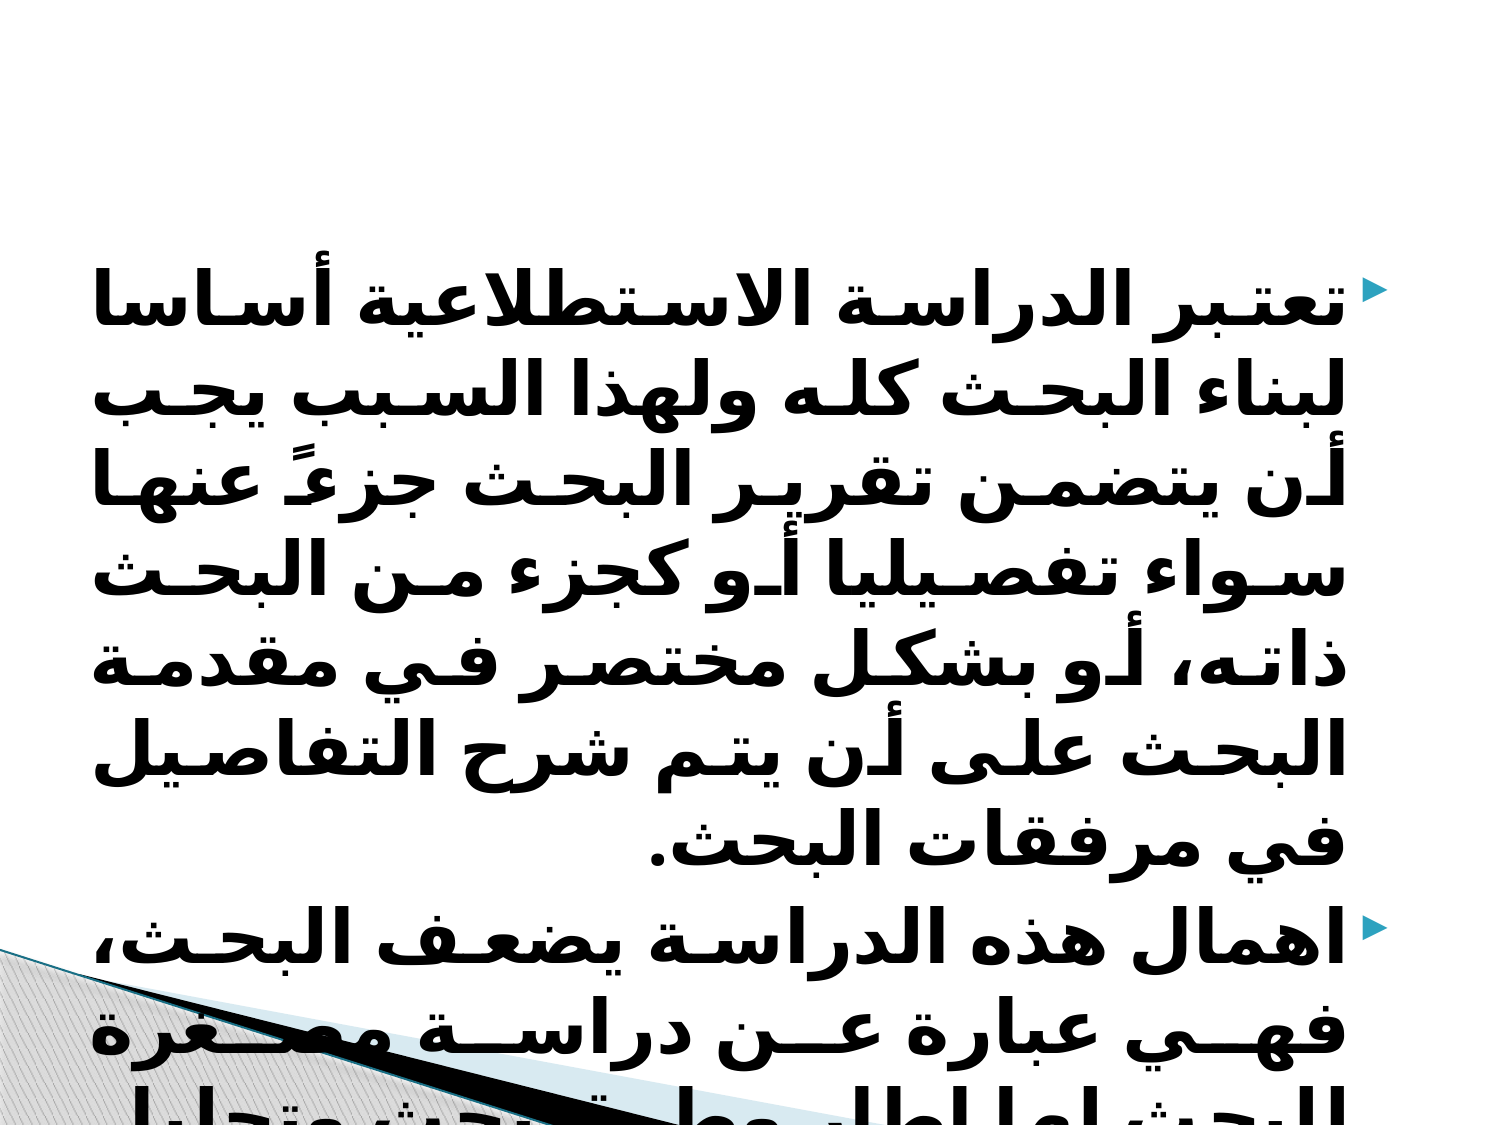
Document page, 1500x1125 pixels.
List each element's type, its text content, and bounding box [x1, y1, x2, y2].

list تعتبر الدراسة الاستطلاعية أساسا لبناء البحث كله ولهذا السبب يجب أن يتضمن تقرير البحث جزءً عنها سواء تفصيليا أو كجزء من البحث ذاته، أو بشكل مختصر في مقدمة البحث على أن يتم شرح التفاصيل في مرفقات البحث. اهمال هذه الدراسة يضعف البحث، فهي عبارة عن دراسة مصغرة للبحث لها اطار وطرق بحث وتحليل ونتائج معينة. [75, 243, 1425, 986]
